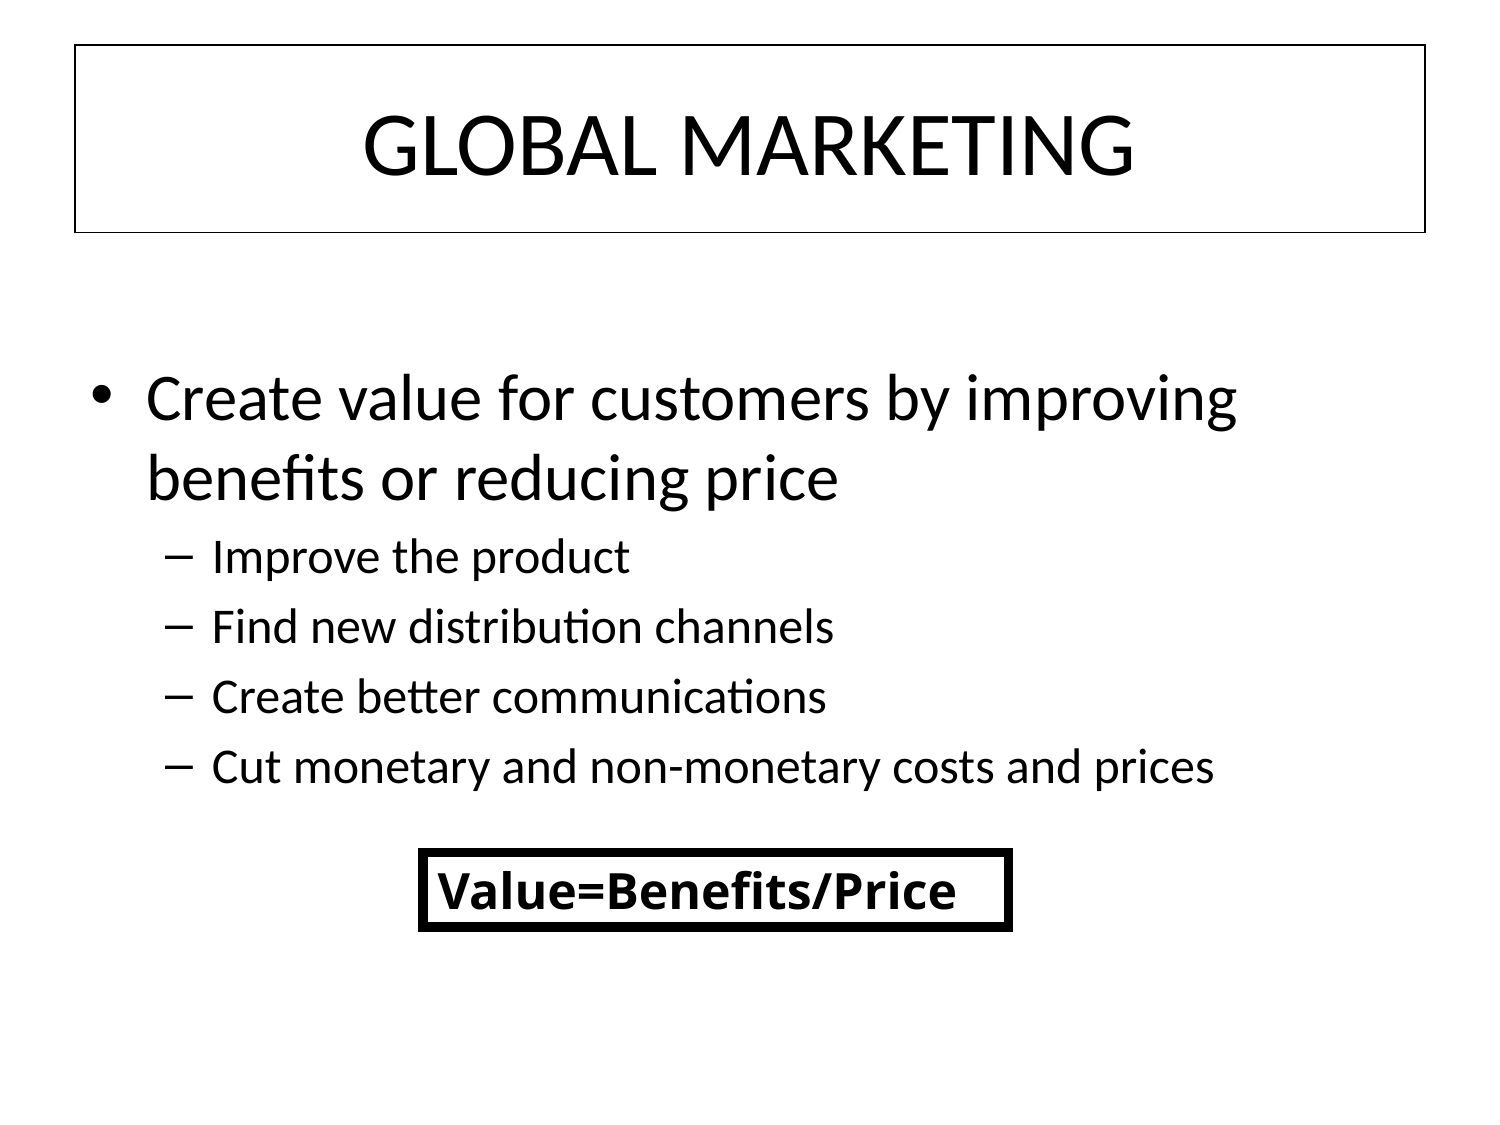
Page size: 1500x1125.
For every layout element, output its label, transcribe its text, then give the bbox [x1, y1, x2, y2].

text_box Value=Benefits/Price [422, 852, 1009, 927]
list Create value for customers by improving benefits or reducing price Improve the product Find new distribution channels Create better communications Cut monetary and non-monetary costs and prices [74, 262, 1426, 1006]
title GLOBAL MARKETING [74, 44, 1426, 233]
